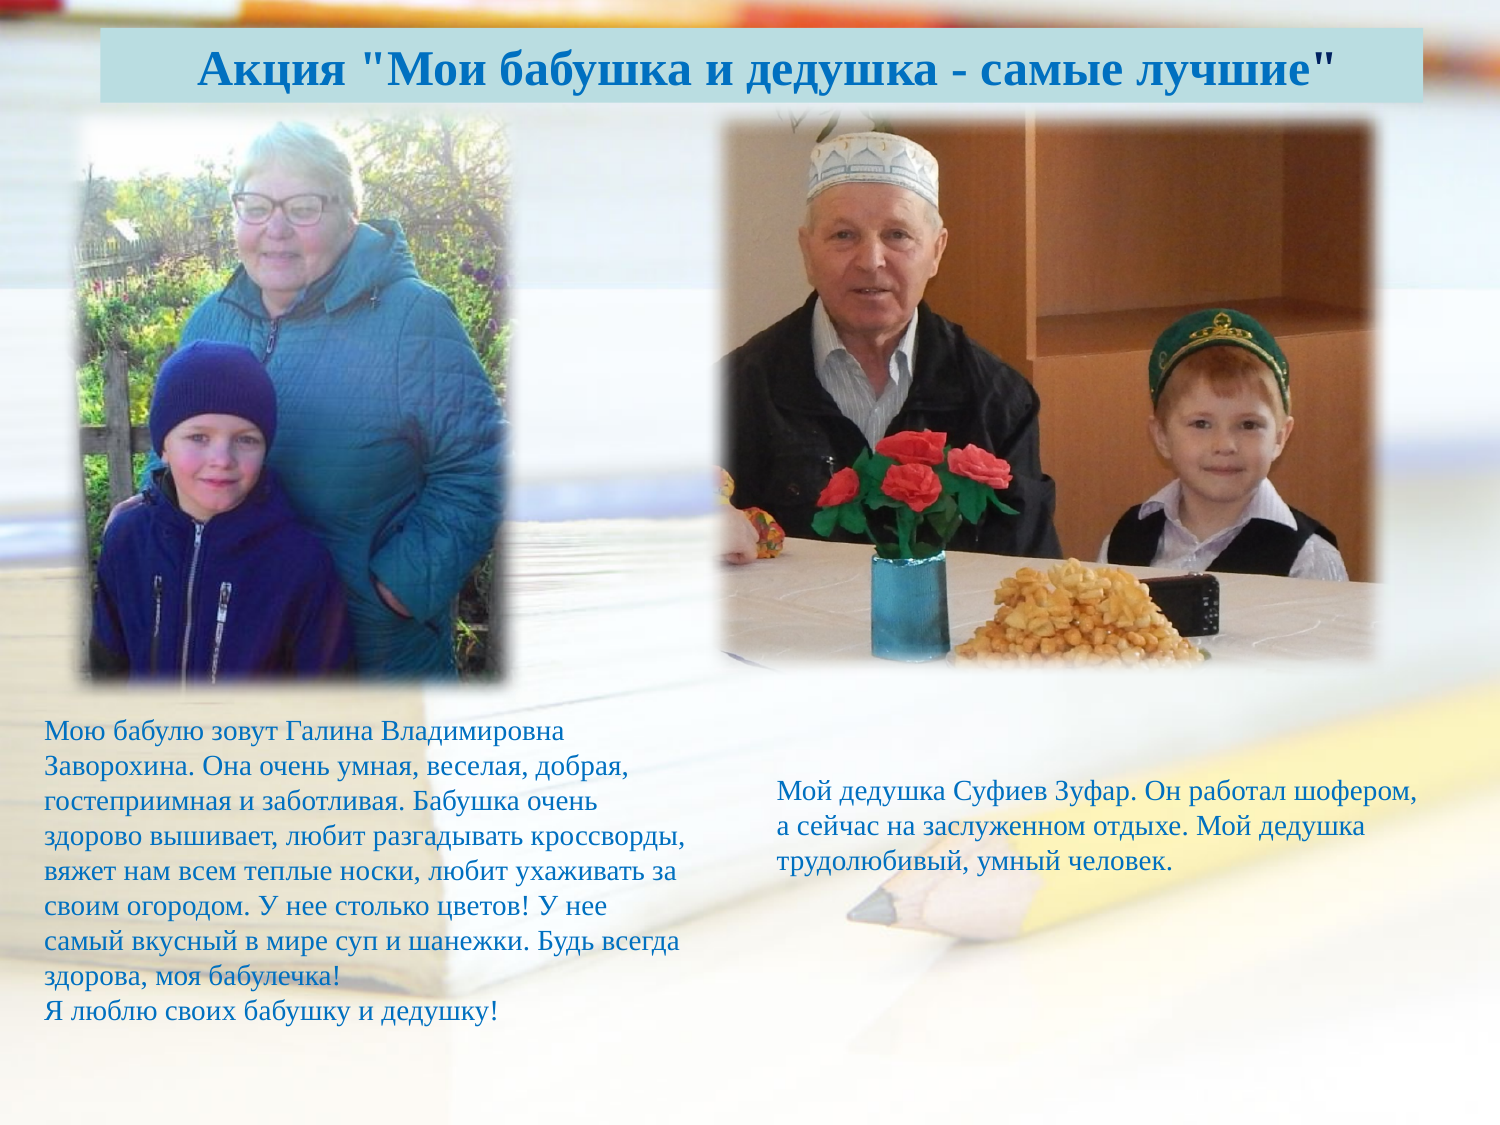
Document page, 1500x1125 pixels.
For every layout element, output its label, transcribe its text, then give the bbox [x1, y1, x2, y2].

text_box Акция "Мои бабушка и дедушка - самые лучшие" [100, 27, 1424, 103]
text_box Мою бабулю зовут Галина Владимировна Заворохина. Она очень умная, веселая, добрая, гостеприимная и заботливая. Бабушка очень здорово вышивает, любит разгадывать кроссворды, вяжет нам всем теплые носки, любит ухаживать за своим огородом. У нее столько цветов! У нее самый вкусный в мире суп и шанежки. Будь всегда здорова, моя бабулечка! Я люблю своих бабушку и дедушку! [29, 704, 703, 1034]
picture [0, 0, 1500, 1125]
text_box Мой дедушка Суфиев Зуфар. Он работал шофером, а сейчас на заслуженном отдыхе. Мой дедушка трудолюбивый, умный человек. [761, 763, 1436, 884]
